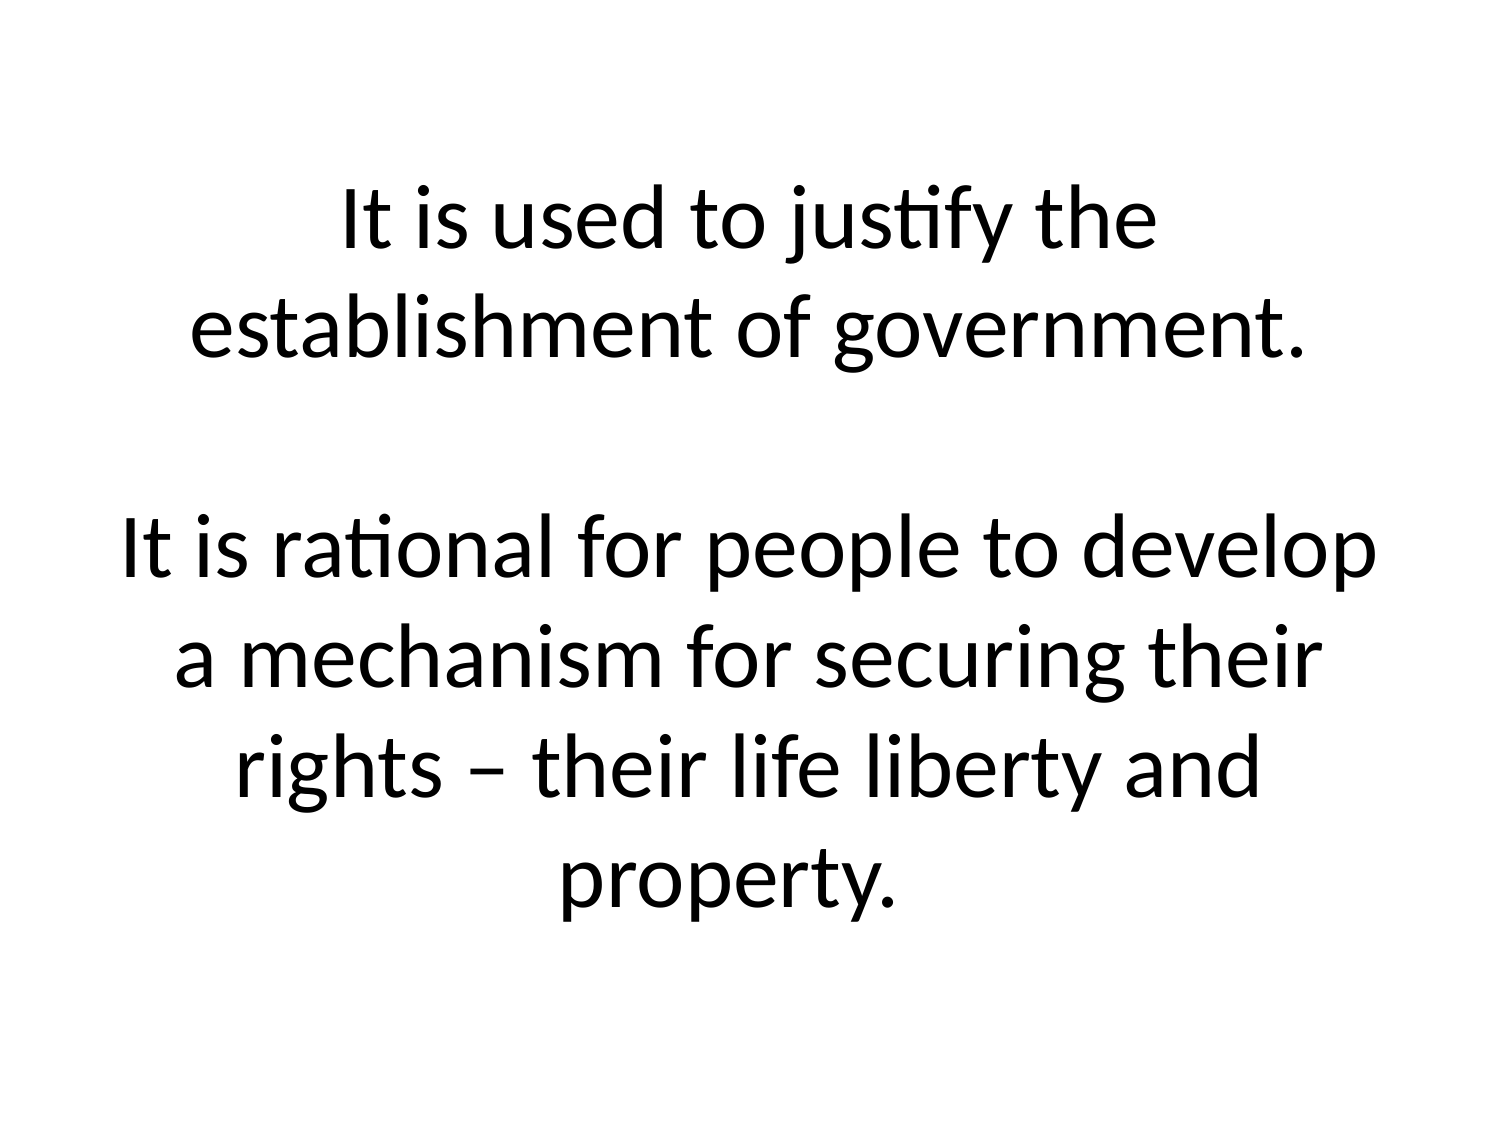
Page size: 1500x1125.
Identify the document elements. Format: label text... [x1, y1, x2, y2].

title It is used to justify the establishment of government. It is rational for people to develop a mechanism for securing their rights – their life liberty and property. [74, 44, 1426, 1038]
